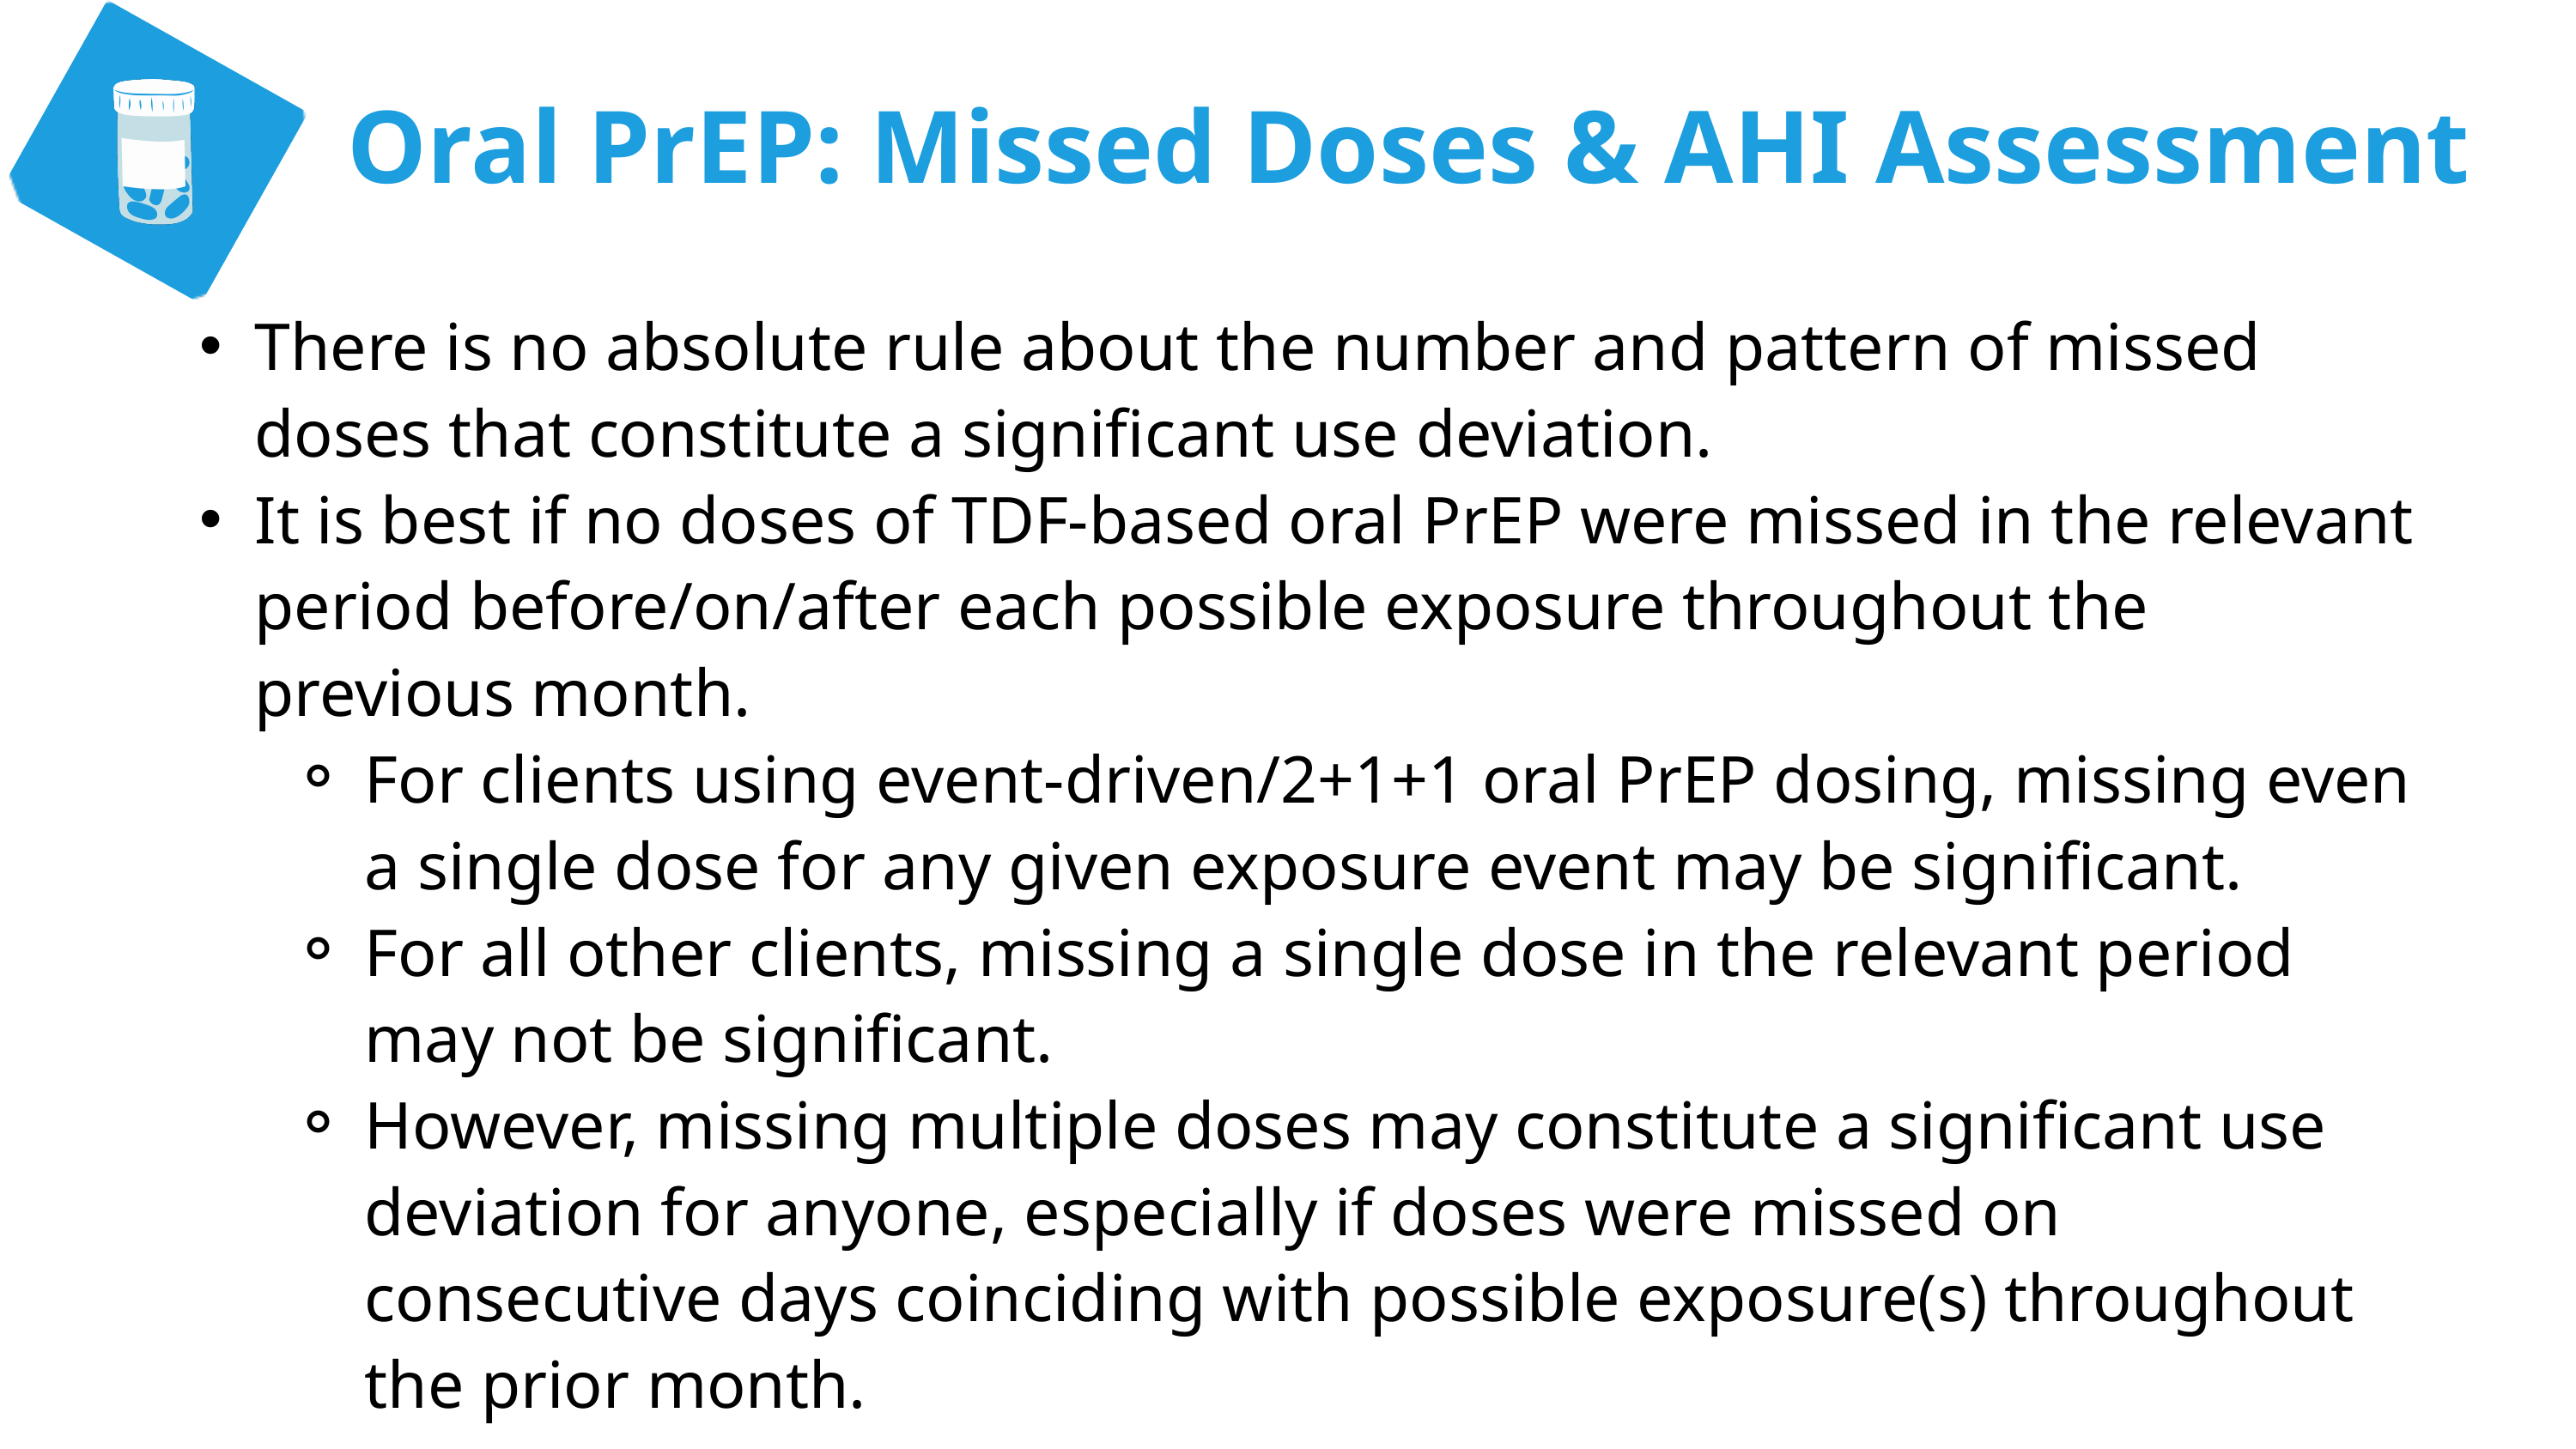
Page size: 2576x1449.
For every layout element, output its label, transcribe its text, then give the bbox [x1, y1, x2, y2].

text_box There is no absolute rule about the number and pattern of missed doses that constitute a significant use deviation. It is best if no doses of TDF-based oral PrEP were missed in the relevant period before/on/after each possible exposure throughout the previous month. For clients using event-driven/2+1+1 oral PrEP dosing, missing even a single dose for any given exposure event may be significant. For all other clients, missing a single dose in the relevant period may not be significant. However, missing multiple doses may constitute a significant use deviation for anyone, especially if doses were missed on consecutive days coinciding with possible exposure(s) throughout the prior month. [144, 297, 2422, 1422]
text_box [0, 0, 308, 305]
text_box Oral PrEP: Missed Doses & AHI Assessment [347, 111, 2576, 203]
